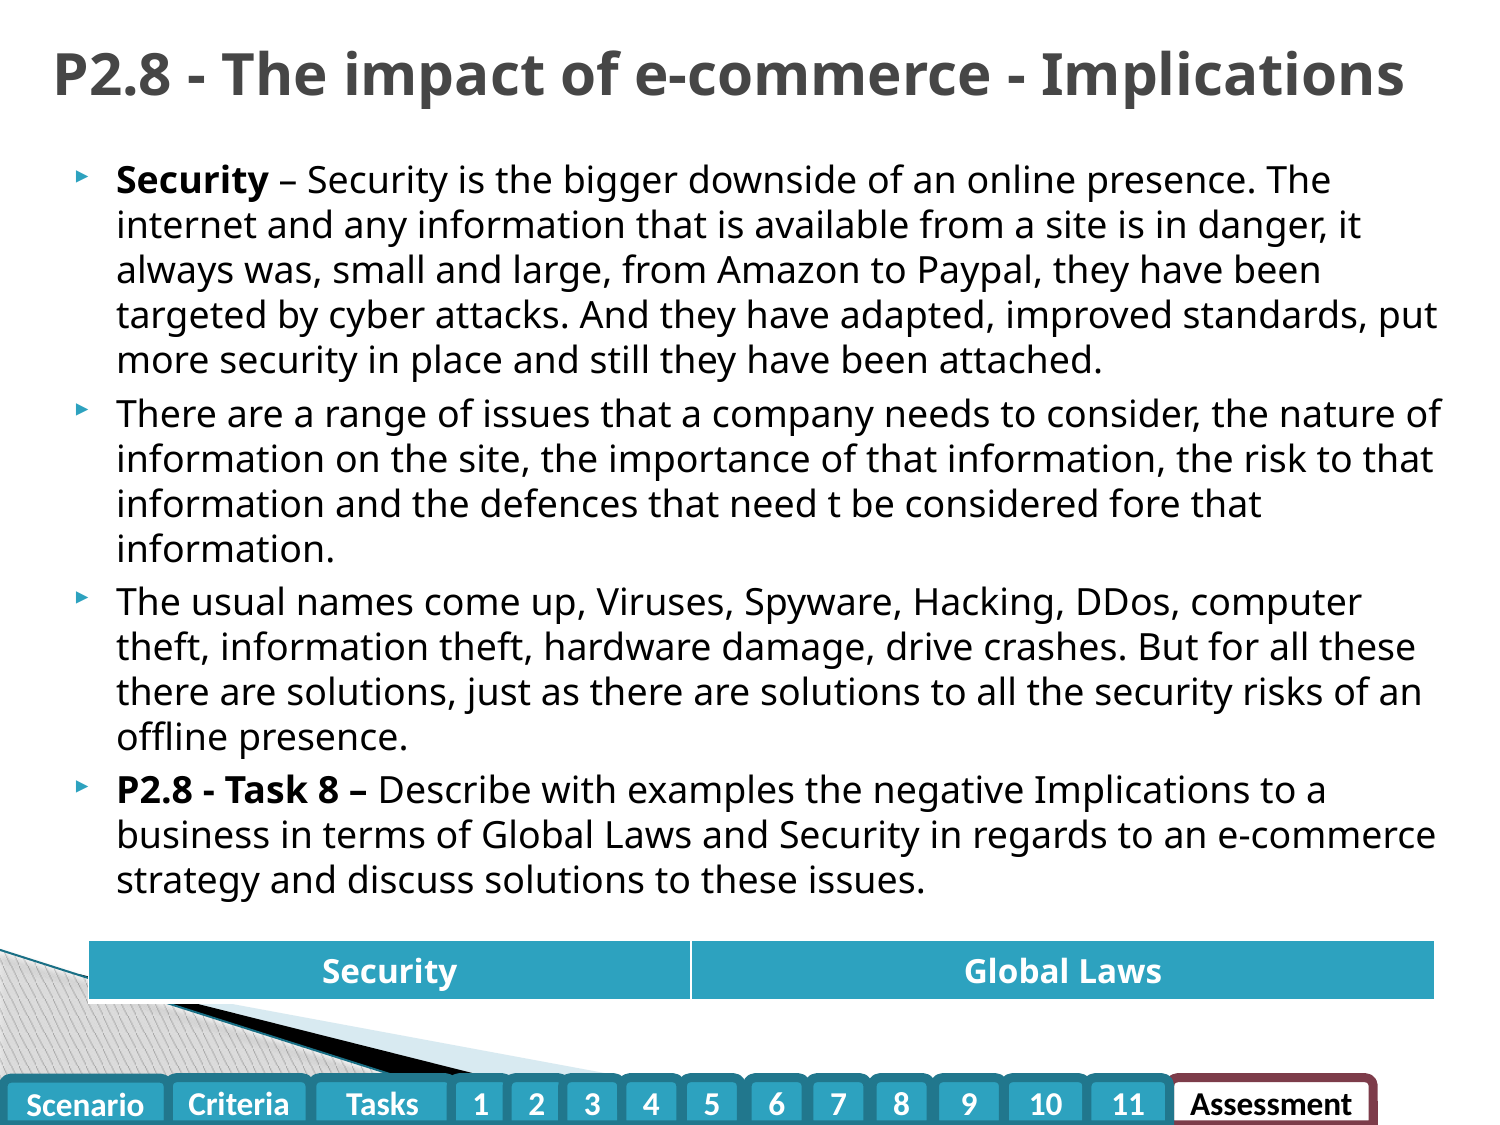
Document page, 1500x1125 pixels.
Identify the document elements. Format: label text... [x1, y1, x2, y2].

table_header Global Laws [692, 941, 1434, 999]
table_header Security [89, 941, 690, 999]
title P2.8 - The impact of e-commerce - Implications [37, 19, 1471, 126]
list Security – Security is the bigger downside of an online presence. The internet and any information that is available from a site is in danger, it always was, small and large, from Amazon to Paypal, they have been targeted by cyber attacks. And they have adapted, improved standards, put more security in place and still they have been attached. There are a range of issues that a company needs to consider, the nature of information on the site, the importance of that information, the risk to that information and the defences that need t be considered fore that information. The usual names come up, Viruses, Spyware, Hacking, DDos, computer theft, information theft, hardware damage, drive crashes. But for all these there are solutions, just as there are solutions to all the security risks of an offline presence. P2.8 - Task 8 – Describe with examples the negative Implications to a business in terms of Global Laws and Security in regards to an e-commerce strategy and discuss solutions to these issues. [41, 149, 1471, 941]
